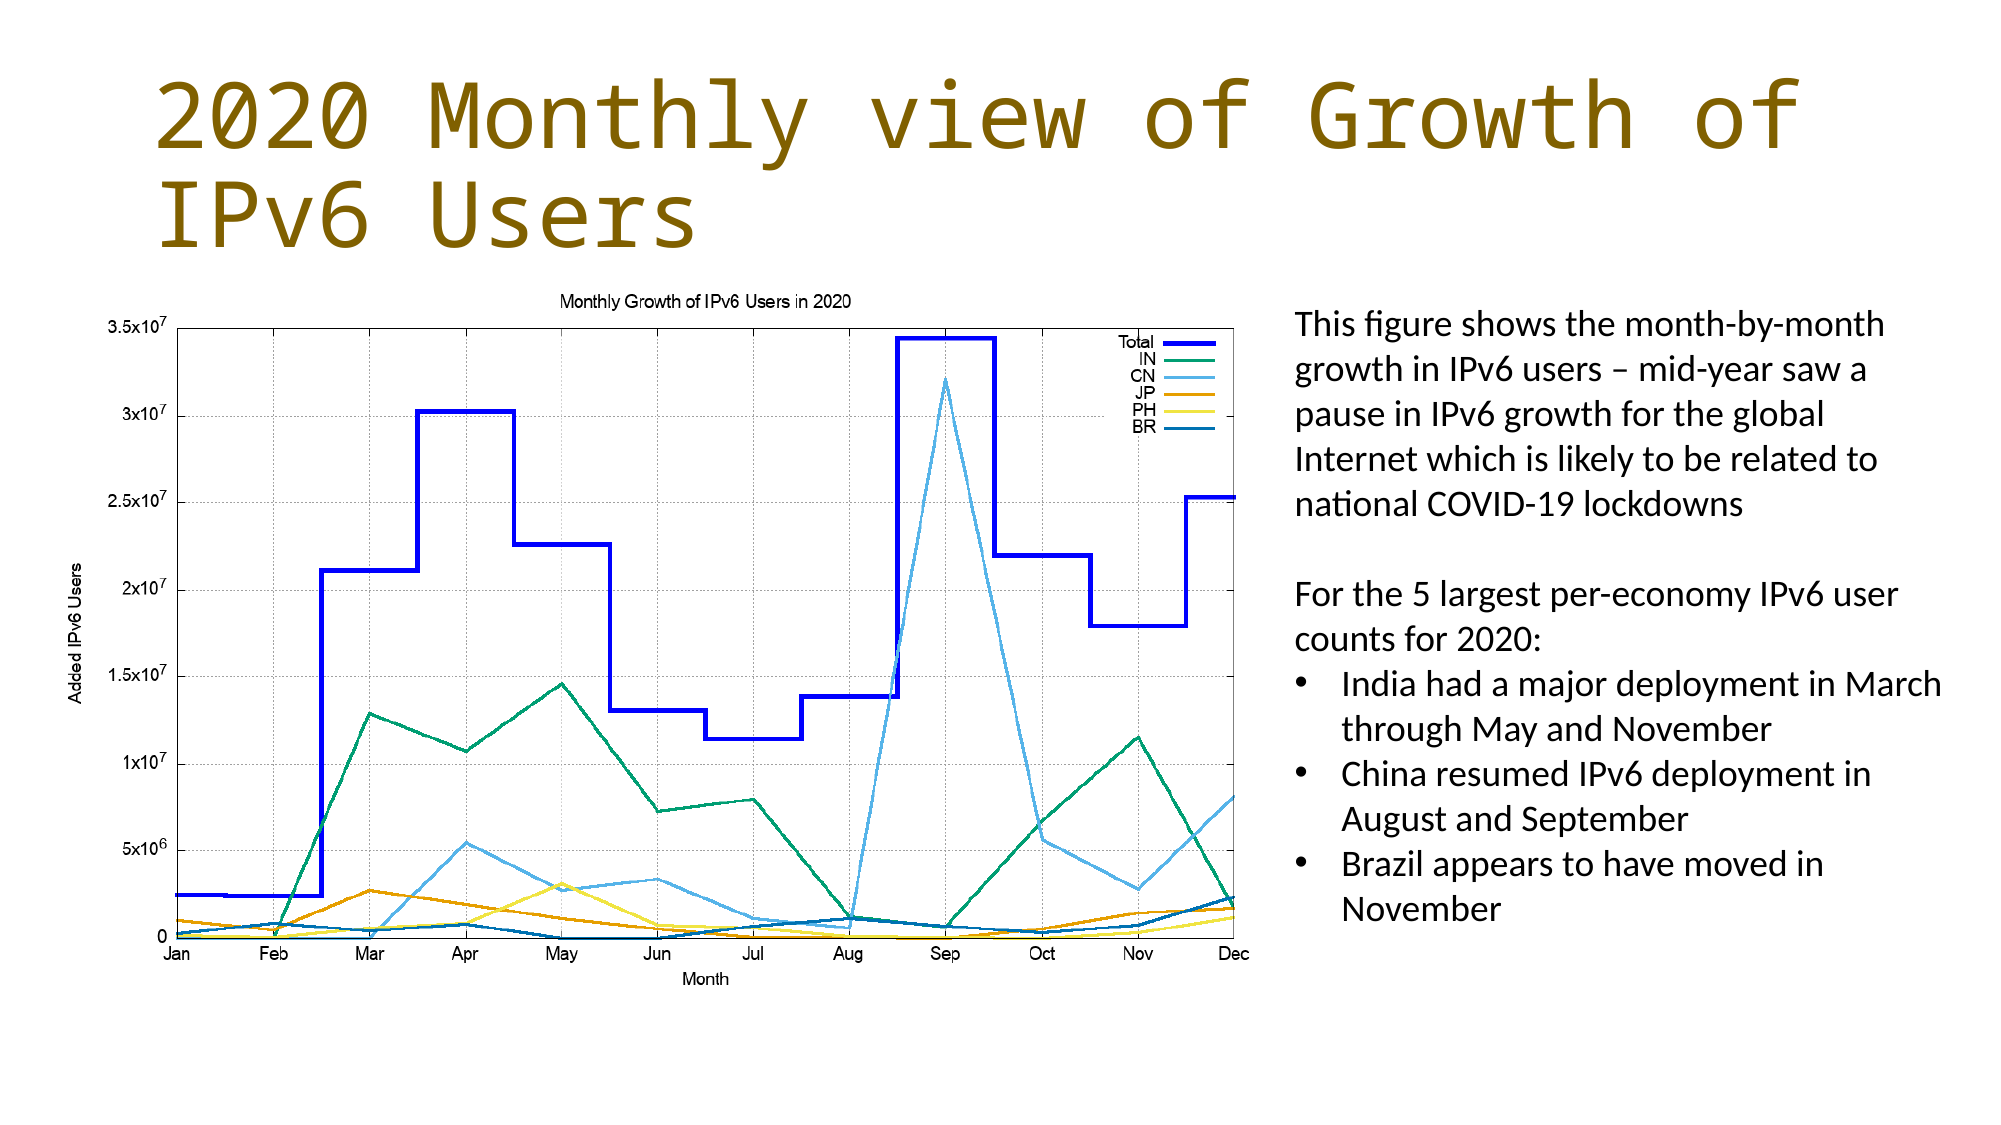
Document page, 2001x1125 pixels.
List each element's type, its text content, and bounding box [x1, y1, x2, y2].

text_box This figure shows the month-by-month growth in IPv6 users – mid-year saw a pause in IPv6 growth for the global Internet which is likely to be related to national COVID-19 lockdowns For the 5 largest per-economy IPv6 user counts for 2020: India had a major deployment in March through May and November China resumed IPv6 deployment in August and September Brazil appears to have moved in November [1279, 291, 1963, 1026]
title 2020 Monthly view of Growth of IPv6 Users [137, 59, 1863, 278]
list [62, 277, 1265, 992]
